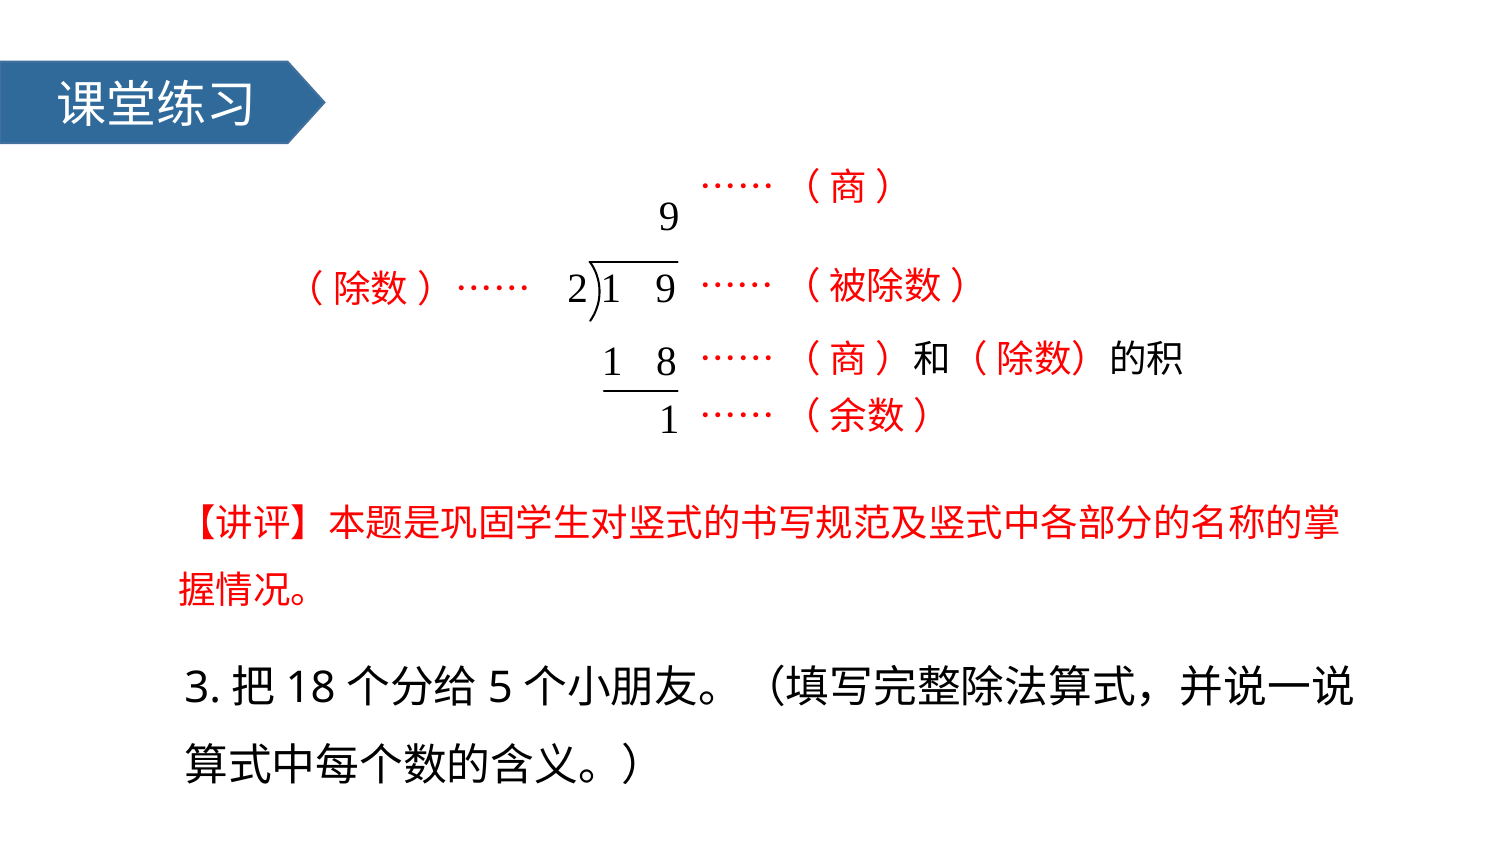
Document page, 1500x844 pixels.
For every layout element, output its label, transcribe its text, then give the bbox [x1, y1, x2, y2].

text_box 3.把18个分给5个小朋友。（填写完整除法算式，并说一说算式中每个数的含义。） [173, 626, 1379, 796]
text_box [271, 155, 1345, 471]
text_box 【讲评】本题是巩固学生对竖式的书写规范及竖式中各部分的名称的掌握情况。 [166, 470, 1373, 617]
text_box 课堂练习 [0, 61, 325, 144]
